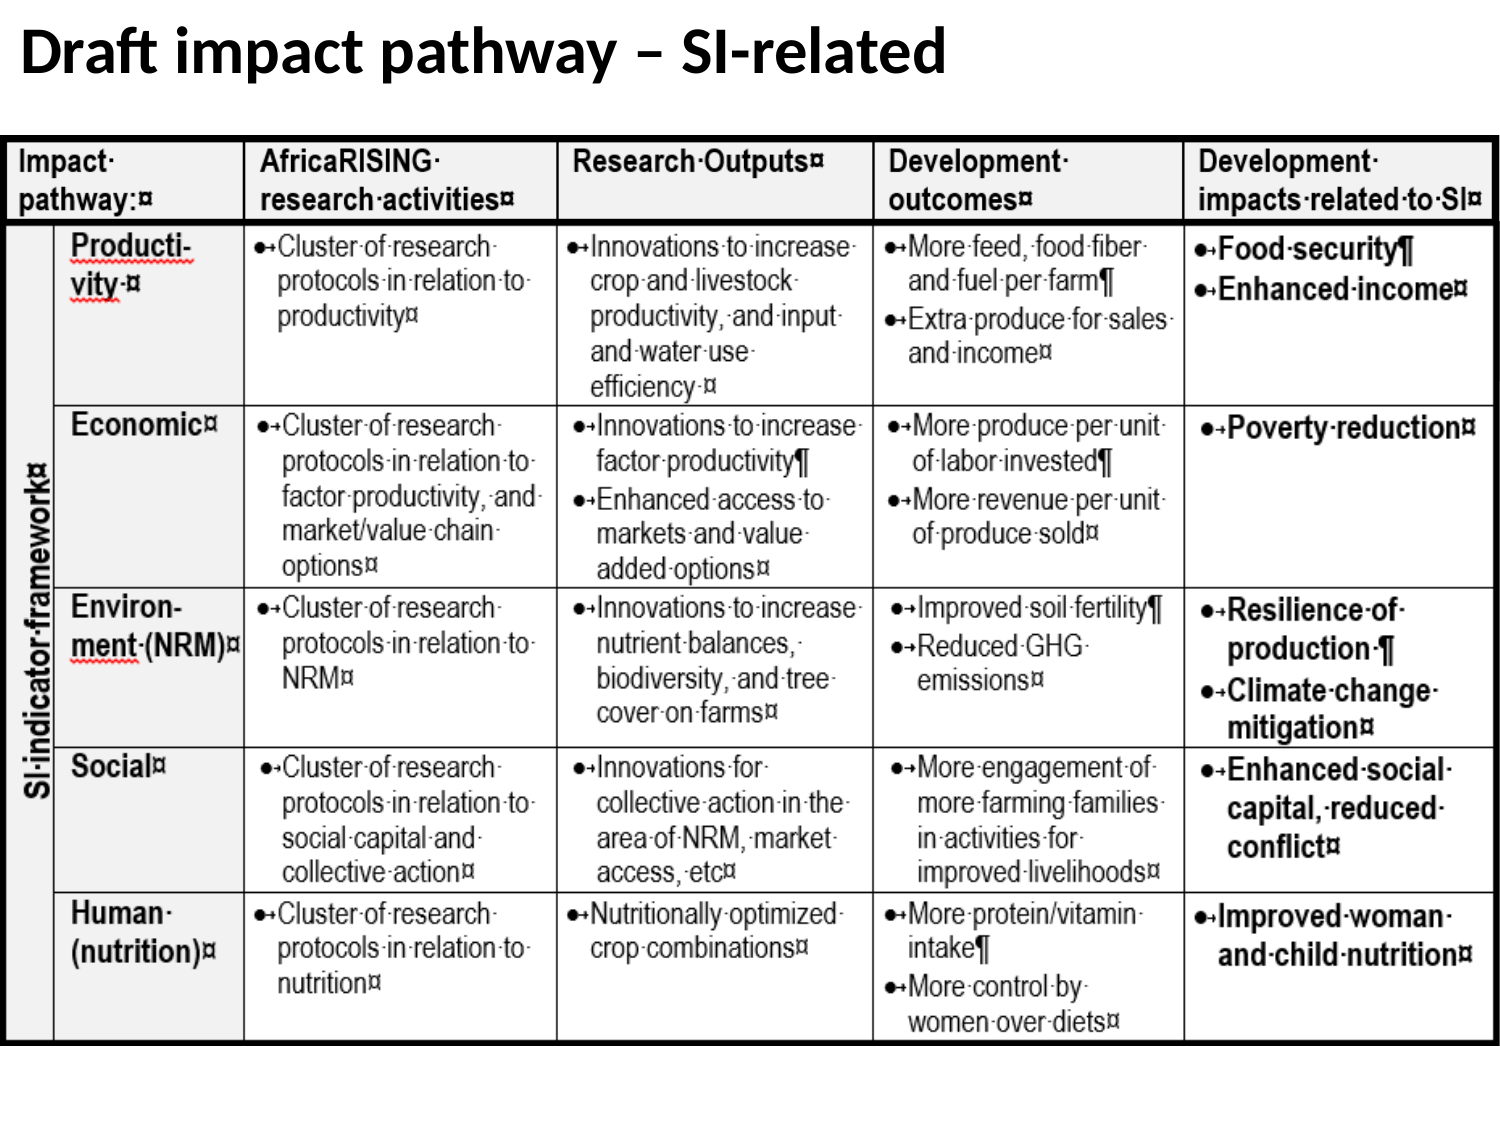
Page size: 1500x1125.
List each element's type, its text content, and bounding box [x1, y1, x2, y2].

picture [0, 135, 1500, 1046]
text_box Draft impact pathway – SI-related [5, 0, 964, 95]
